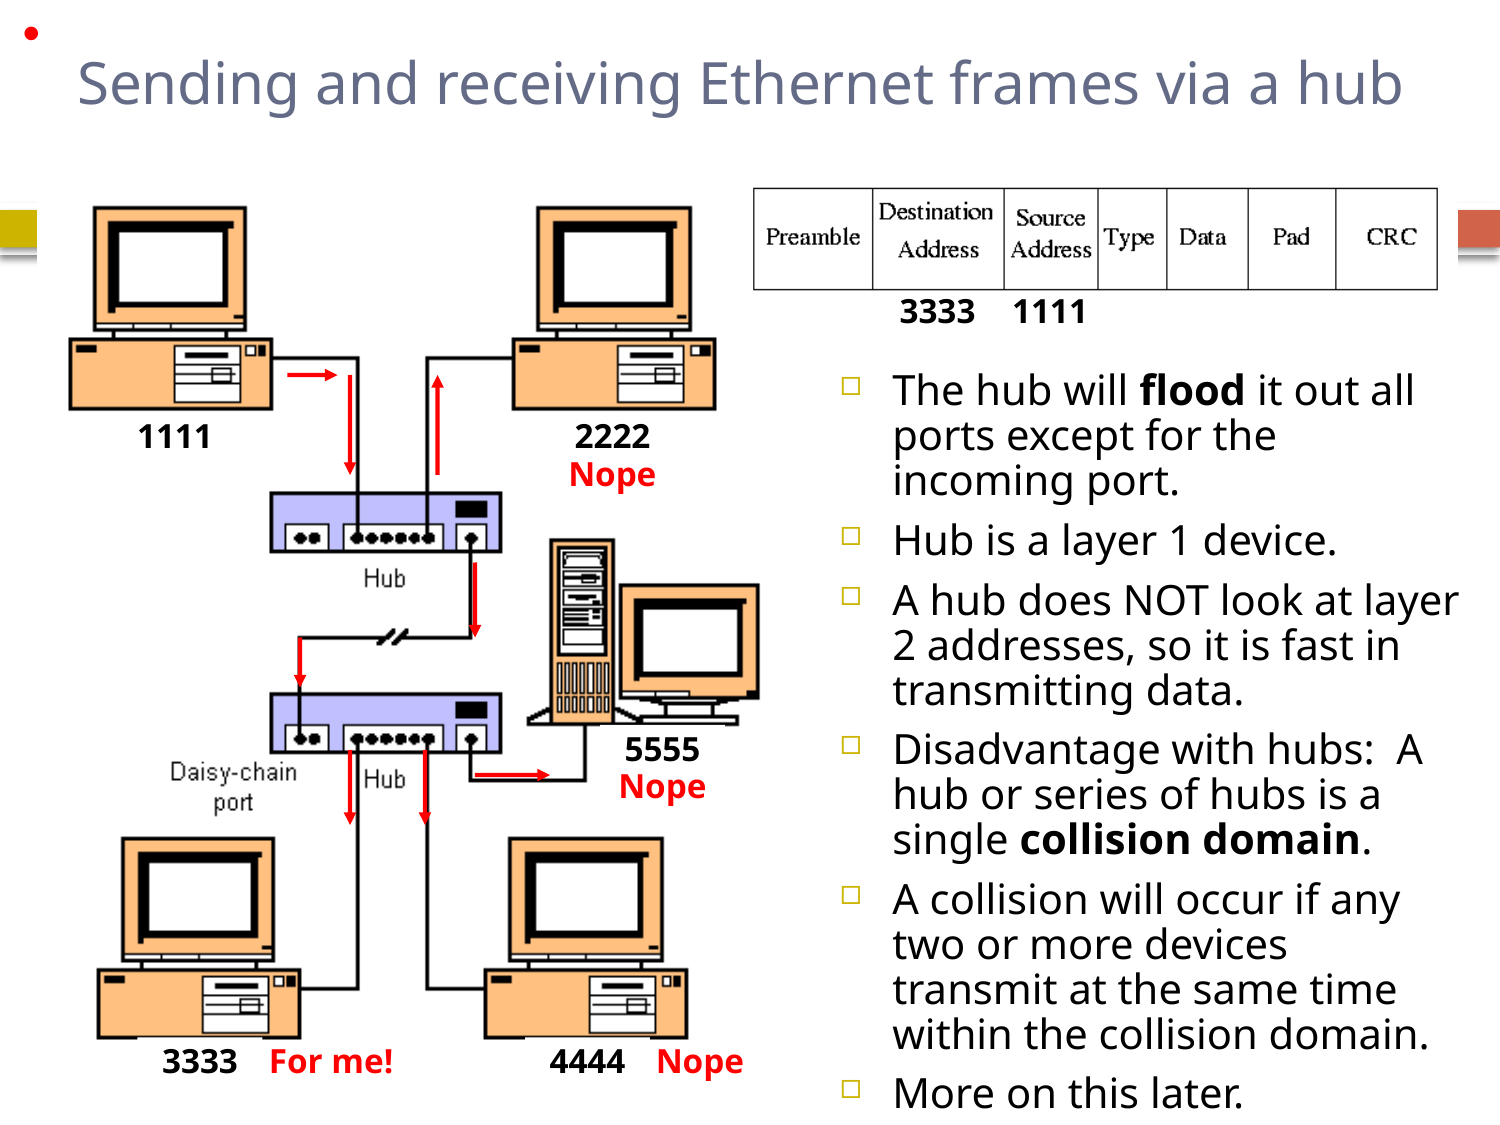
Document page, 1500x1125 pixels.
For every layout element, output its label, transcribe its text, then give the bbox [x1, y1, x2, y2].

picture [37, 199, 777, 1101]
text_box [737, 174, 1458, 298]
text_box 3333 [875, 308, 1000, 339]
text_box 1111 [1000, 308, 1113, 339]
text_box • [0, 0, 63, 69]
list The hub will flood it out all ports except for the incoming port. Hub is a layer 1 device. A hub does NOT look at layer 2 addresses, so it is fast in transmitting data. Disadvantage with hubs: A hub or series of hubs is a single collision domain. A collision will occur if any two or more devices transmit at the same time within the collision domain. More on this later. [825, 362, 1475, 1088]
title Sending and receiving Ethernet frames via a hub [62, 24, 1488, 138]
